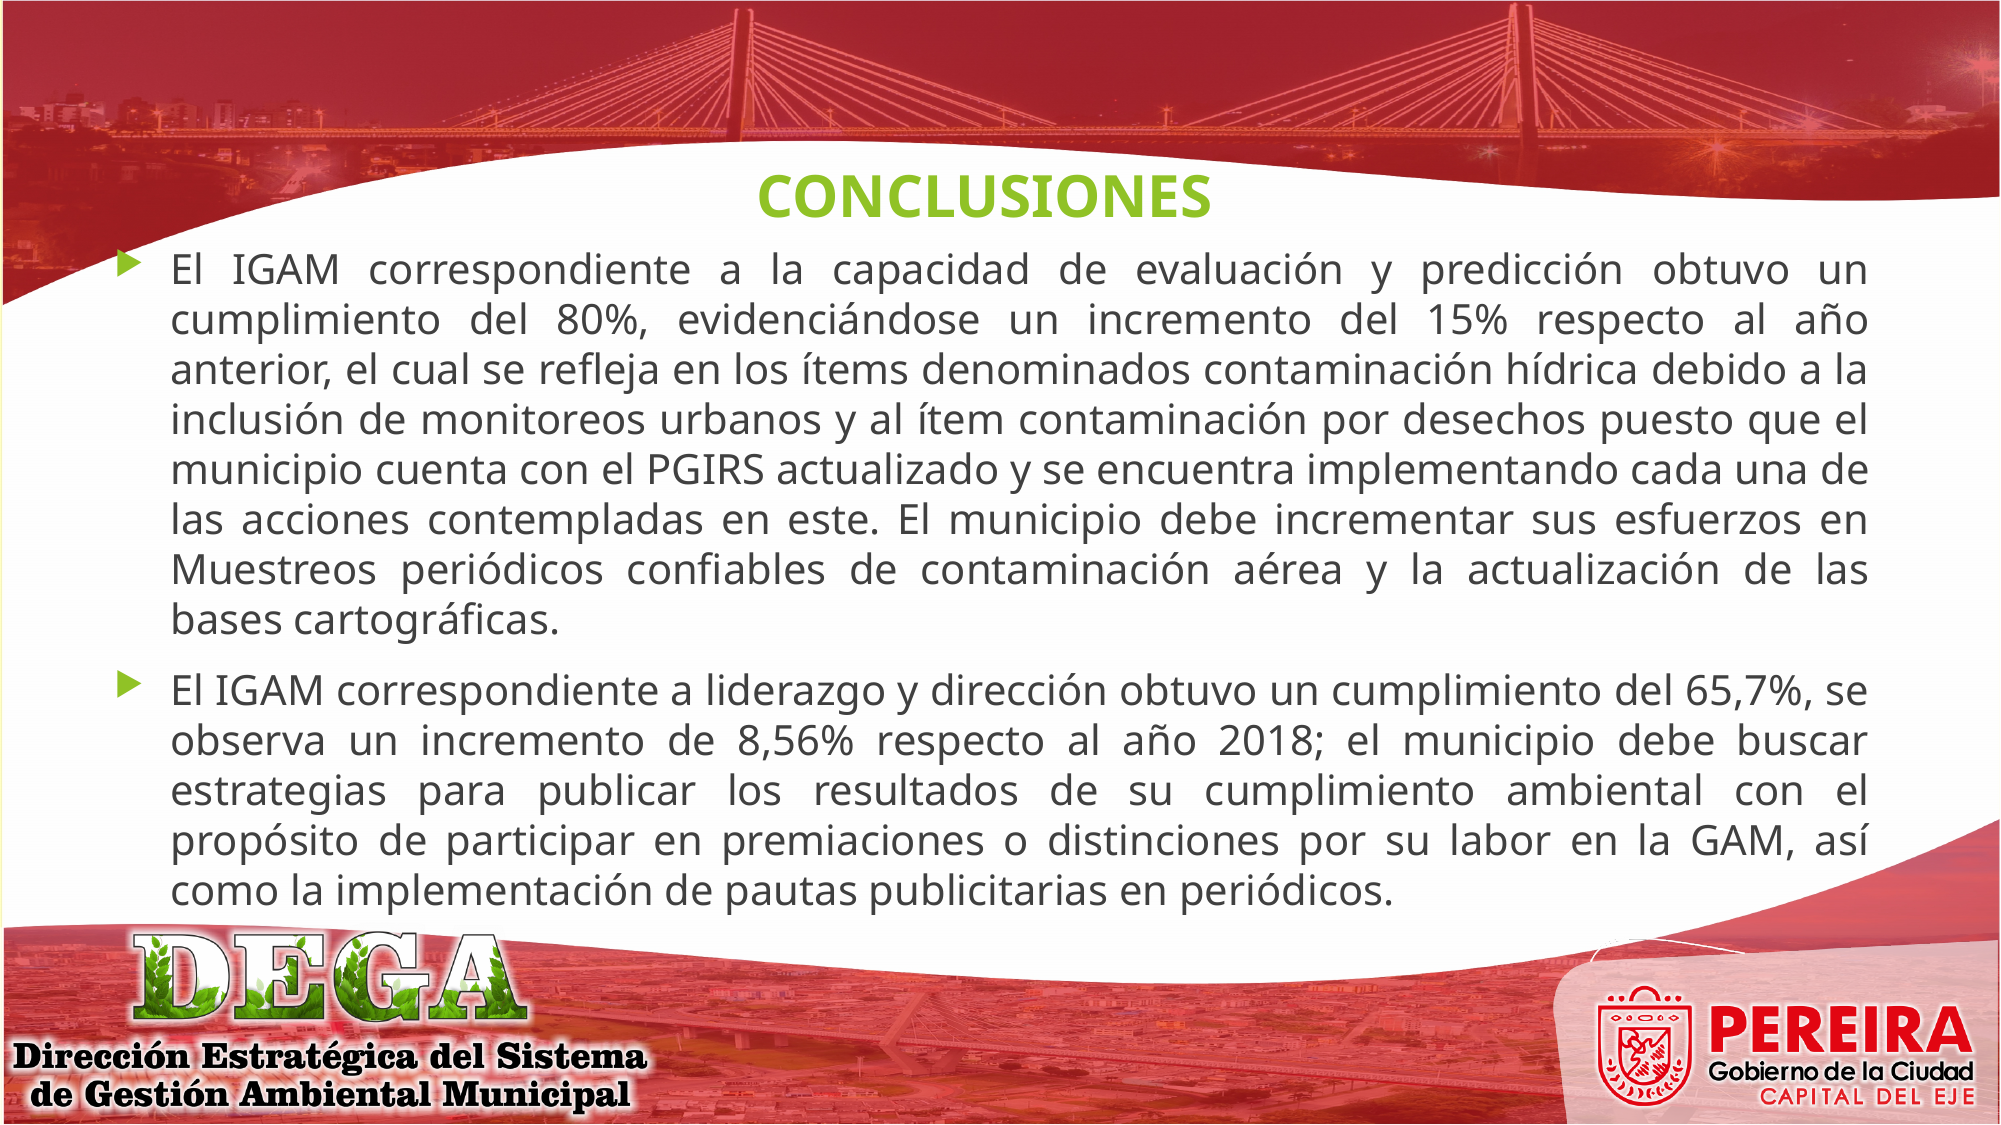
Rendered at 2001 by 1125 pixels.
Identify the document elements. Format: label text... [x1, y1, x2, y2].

list El IGAM correspondiente a la capacidad de evaluación y predicción obtuvo un cumplimiento del 80%, evidenciándose un incremento del 15% respecto al año anterior, el cual se refleja en los ítems denominados contaminación hídrica debido a la inclusión de monitoreos urbanos y al ítem contaminación por desechos puesto que el municipio cuenta con el PGIRS actualizado y se encuentra implementando cada una de las acciones contempladas en este. El municipio debe incrementar sus esfuerzos en Muestreos periódicos confiables de contaminación aérea y la actualización de las bases cartográficas. El IGAM correspondiente a liderazgo y dirección obtuvo un cumplimiento del 65,7%, se observa un incremento de 8,56% respecto al año 2018; el municipio debe buscar estrategias para publicar los resultados de su cumplimiento ambiental con el propósito de participar en premiaciones o distinciones por su labor en la GAM, así como la implementación de pautas publicitarias en periódicos. [99, 235, 1886, 872]
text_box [1, 920, 1998, 1125]
picture [0, 0, 2001, 1125]
text_box CONCLUSIONES [279, 152, 1690, 215]
